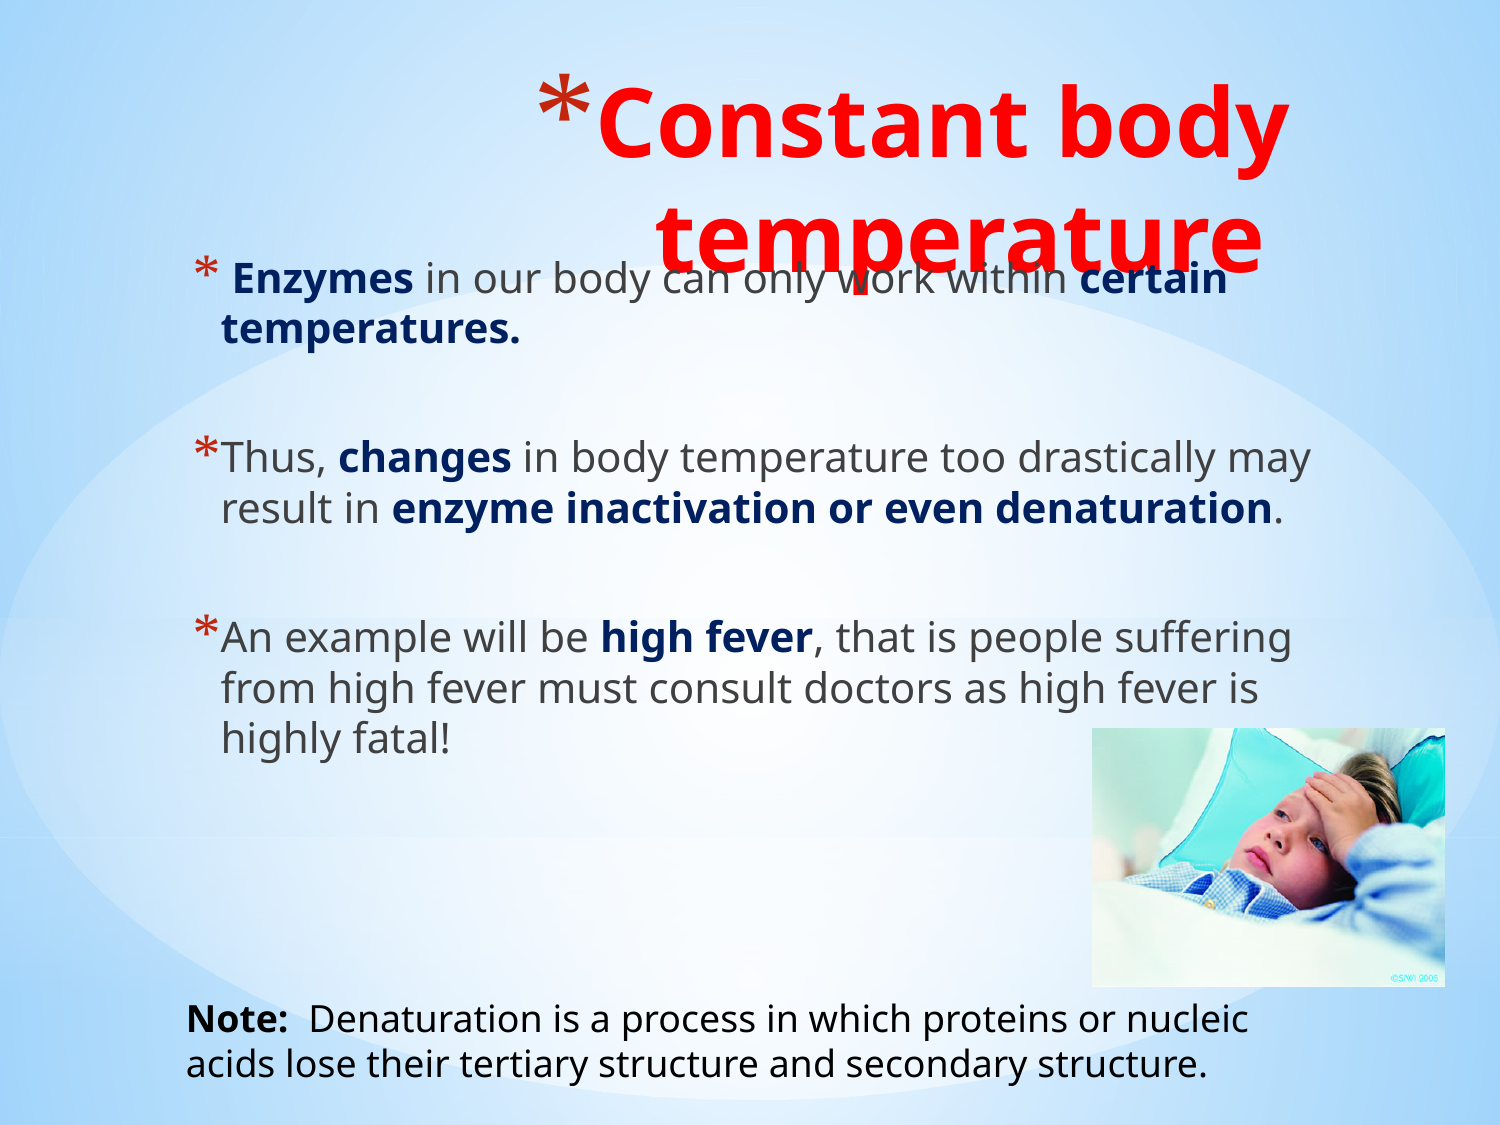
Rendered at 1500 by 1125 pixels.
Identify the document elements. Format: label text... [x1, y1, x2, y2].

text_box Note: Denaturation is a process in which proteins or nucleic acids lose their tertiary structure and secondary structure. [171, 987, 1317, 1093]
picture [1092, 728, 1445, 987]
title Constant body temperature [17, 54, 1306, 243]
list Enzymes in our body can only work within certain temperatures. Thus, changes in body temperature too drastically may result in enzyme inactivation or even denaturation. An example will be high fever, that is people suffering from high fever must consult doctors as high fever is highly fatal! [171, 243, 1341, 814]
